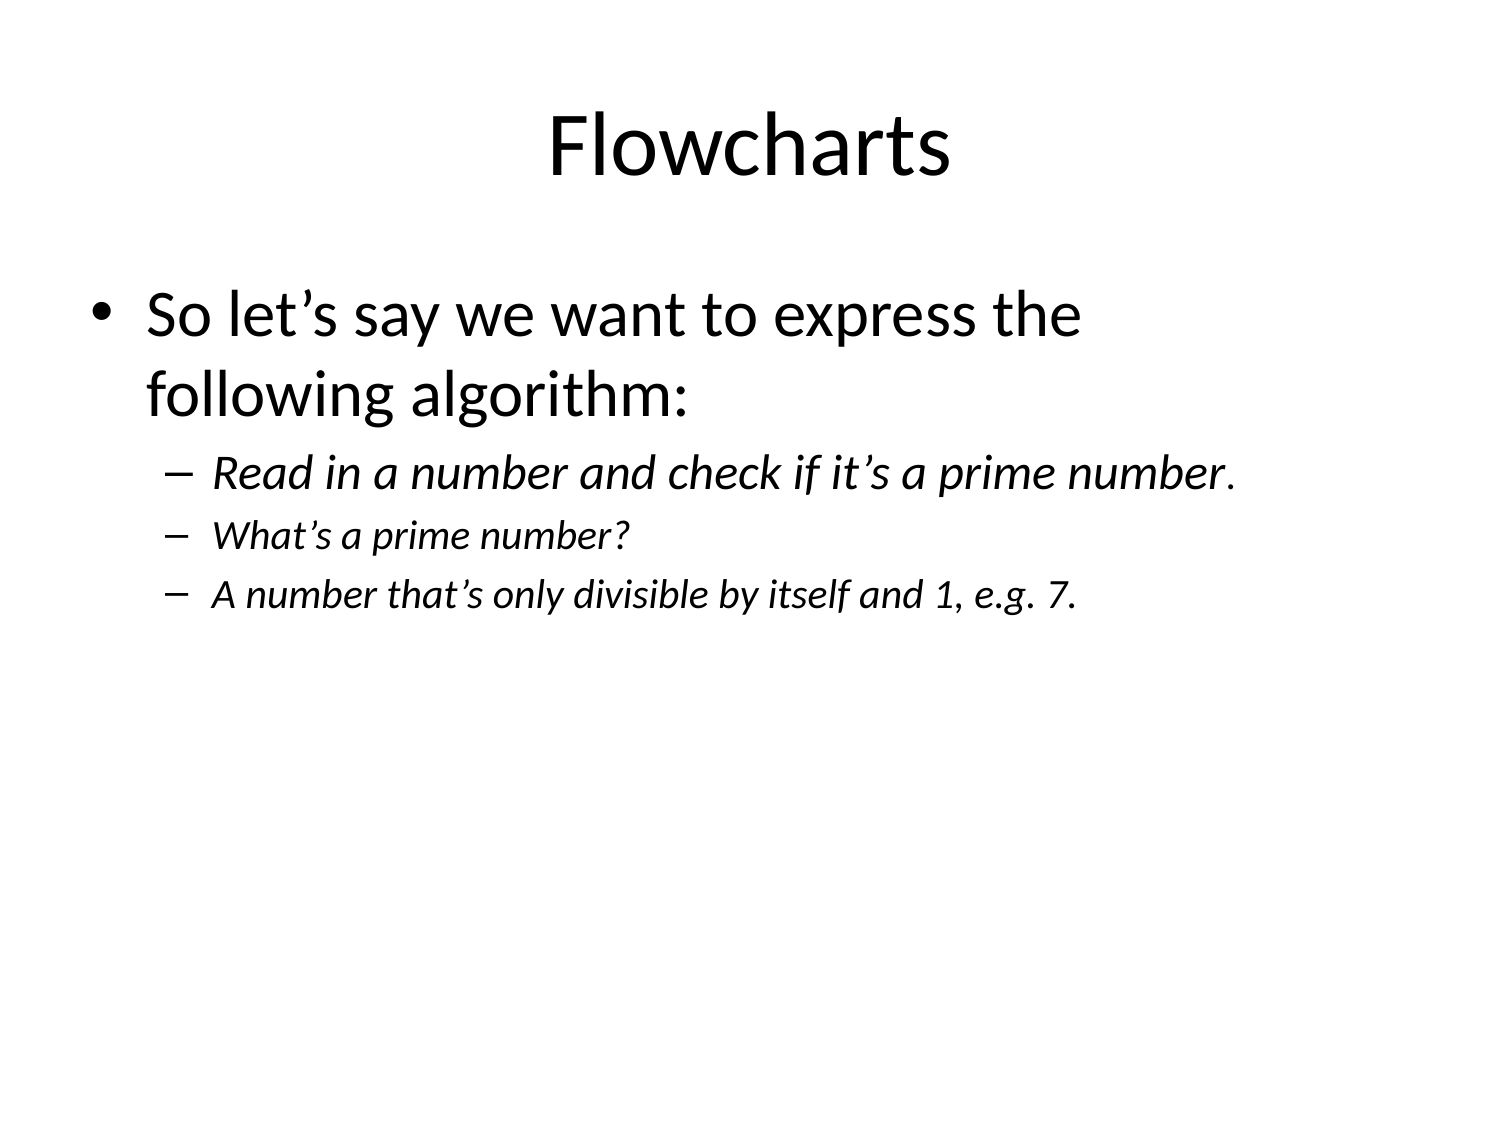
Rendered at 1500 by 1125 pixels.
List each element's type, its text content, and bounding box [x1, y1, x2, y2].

title Flowcharts [75, 45, 1425, 233]
list So let’s say we want to express the following algorithm: Read in a number and check if it’s a prime number. What’s a prime number? A number that’s only divisible by itself and 1, e.g. 7. [75, 262, 1317, 1005]
